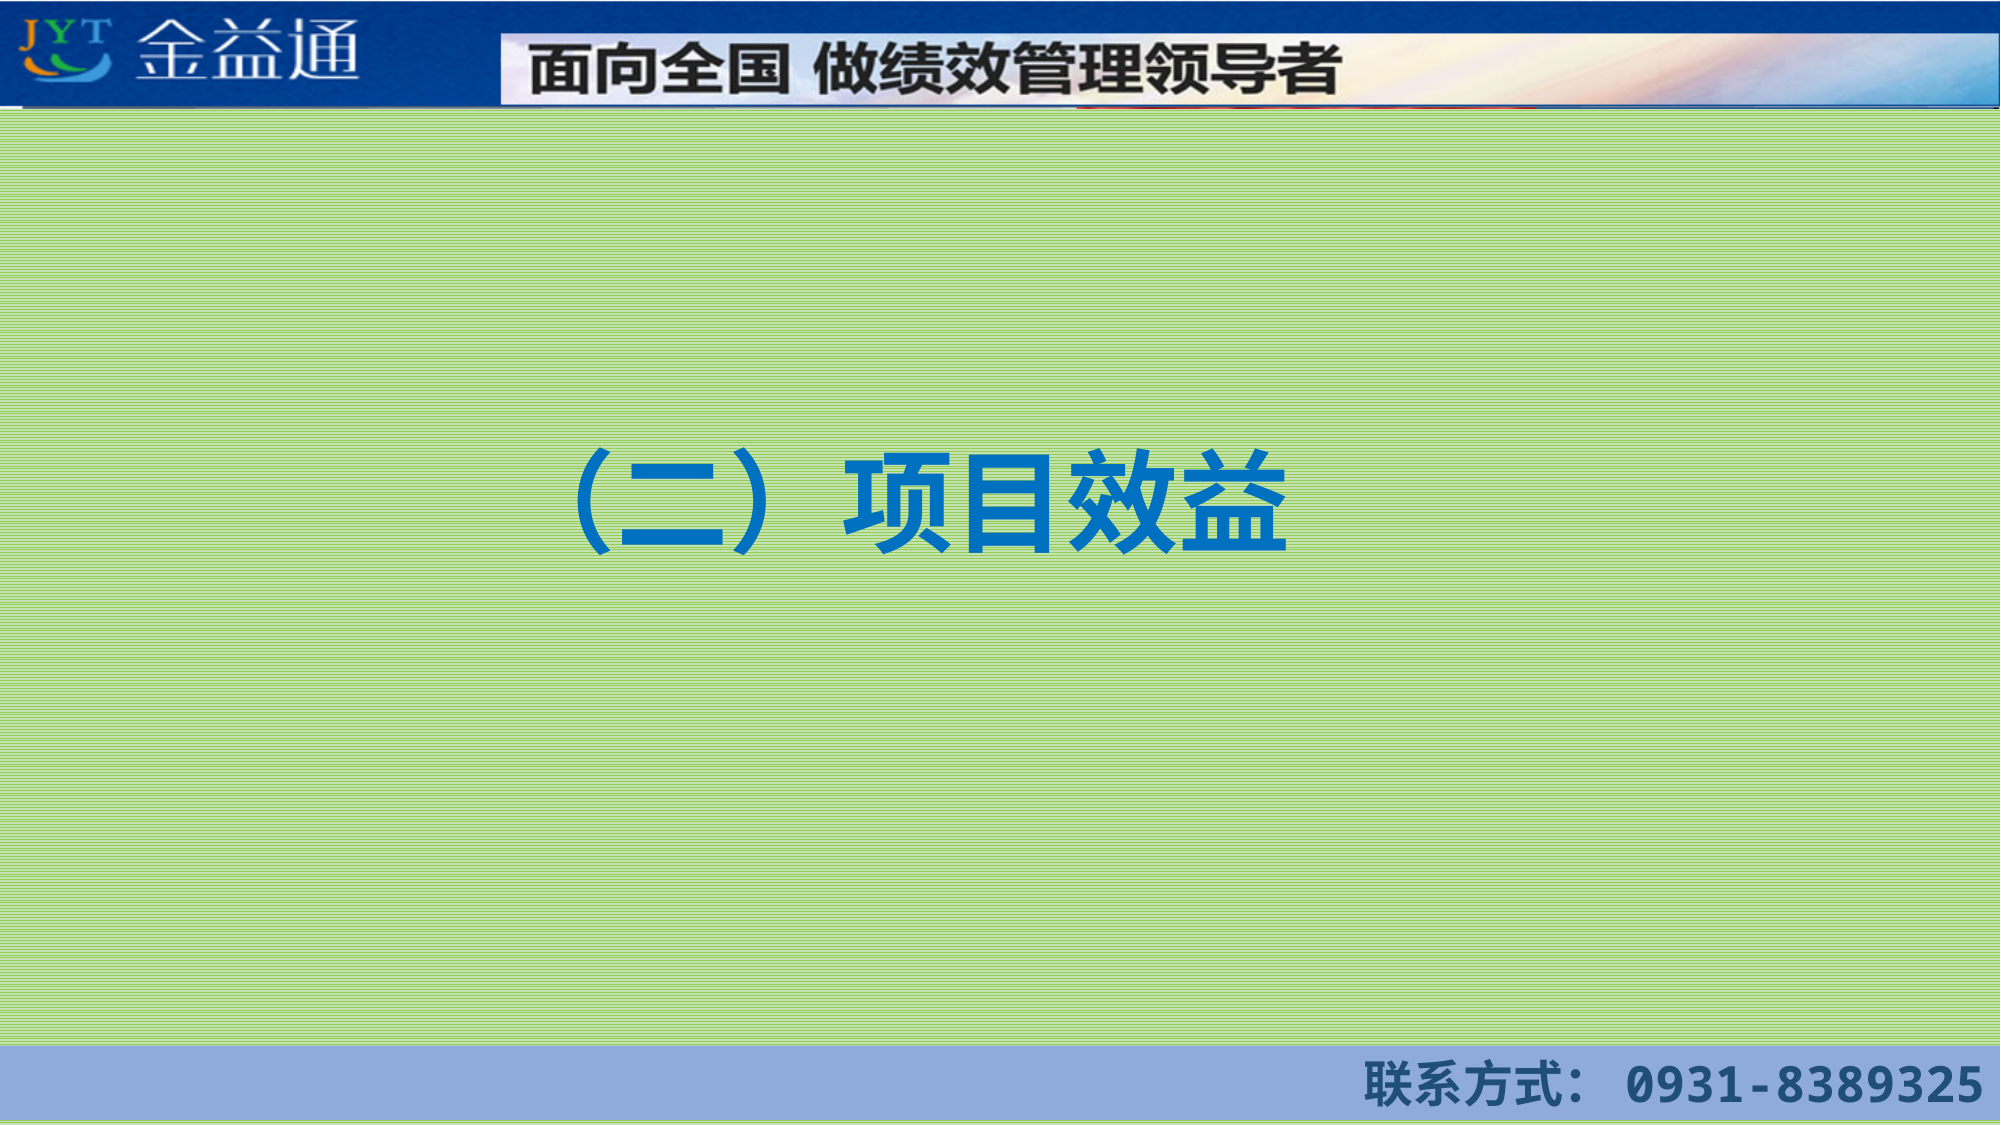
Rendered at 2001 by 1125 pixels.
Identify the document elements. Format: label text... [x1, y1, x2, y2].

text_box 联系方式：0931-8389325 [0, 1045, 2000, 1121]
text_box （二）项目效益 [489, 424, 1307, 575]
picture [0, 0, 2000, 110]
